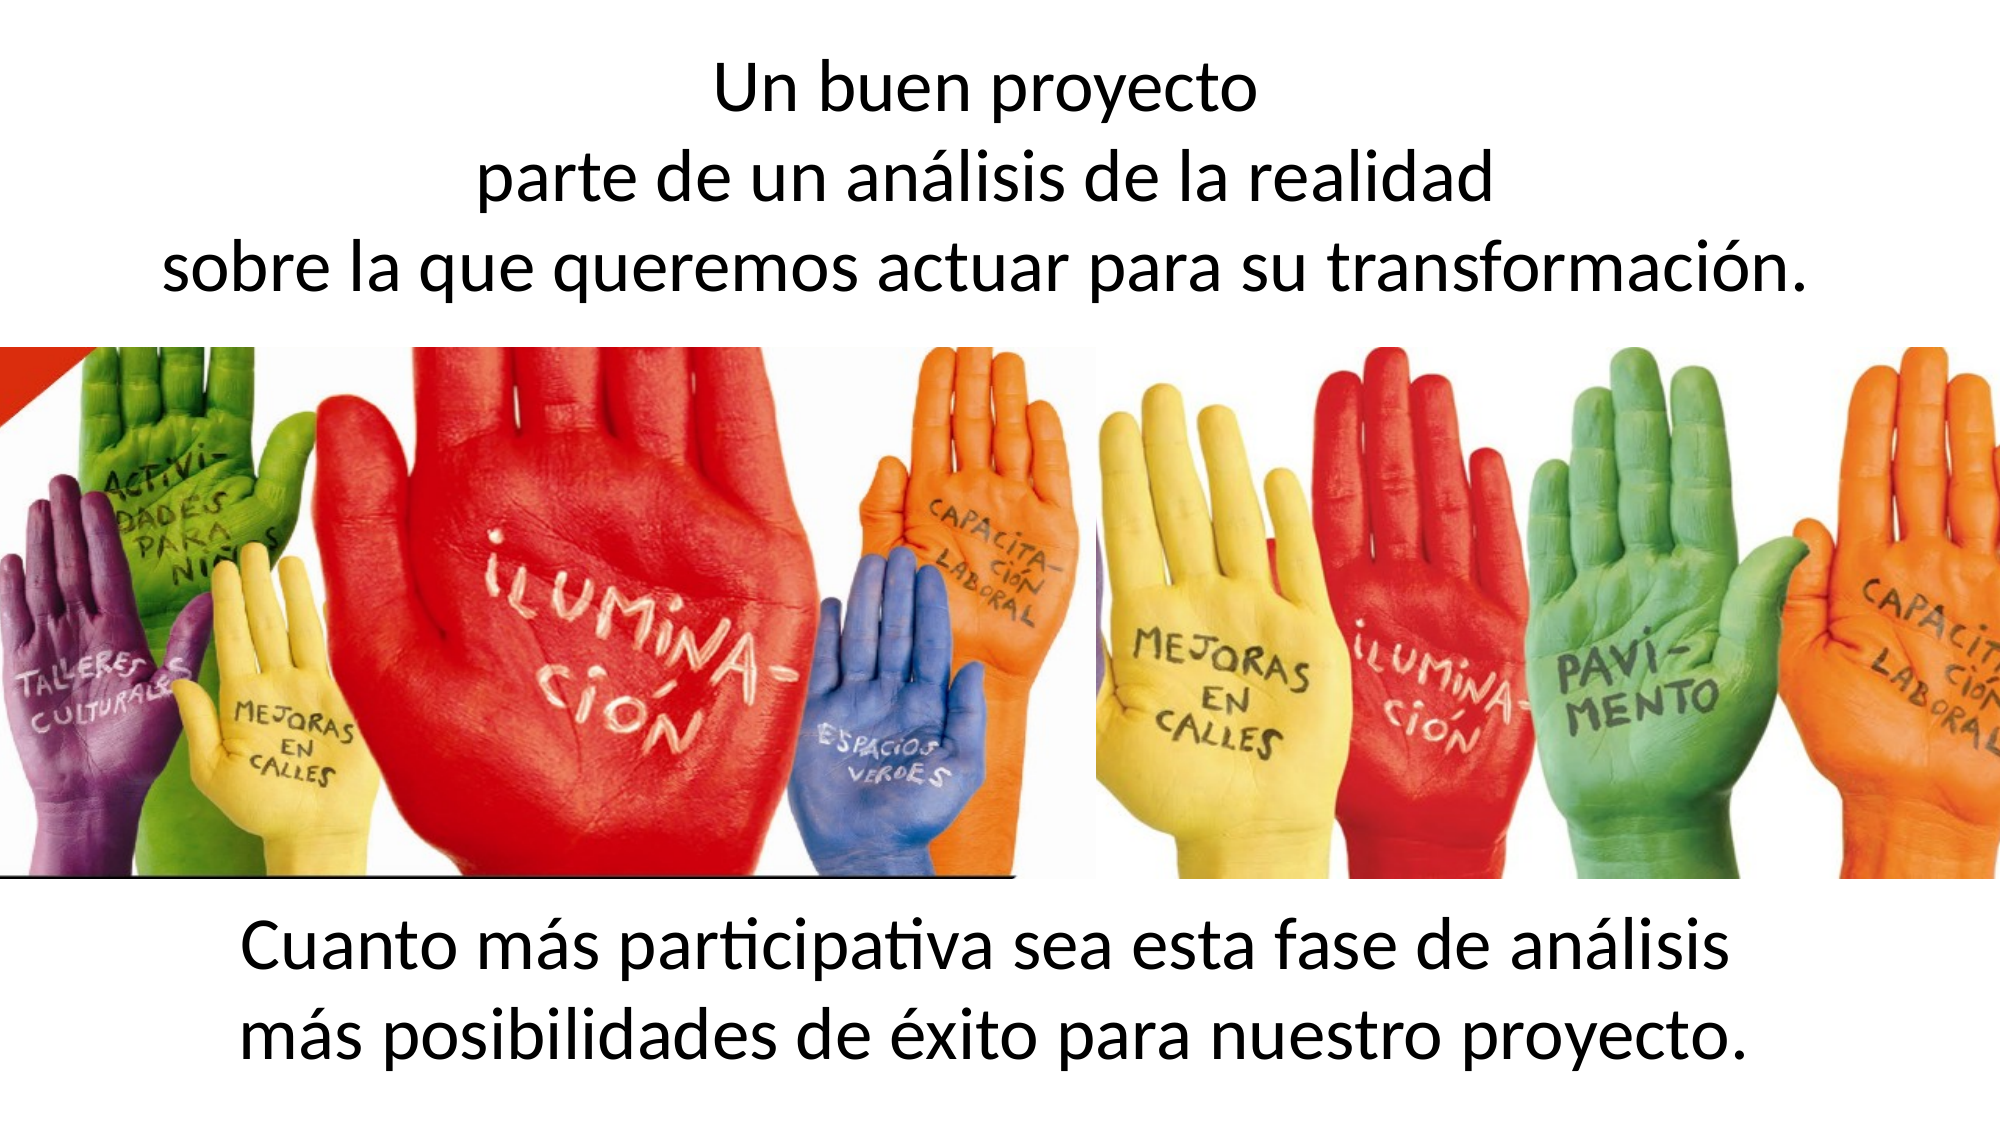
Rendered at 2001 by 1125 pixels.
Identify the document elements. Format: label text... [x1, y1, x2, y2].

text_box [0, 347, 2000, 879]
text_box Cuanto más participativa sea esta fase de análisis más posibilidades de éxito para nuestro proyecto. [94, 887, 1895, 1083]
text_box Un buen proyecto parte de un análisis de la realidad sobre la que queremos actuar para su transformación. [94, 28, 1895, 314]
